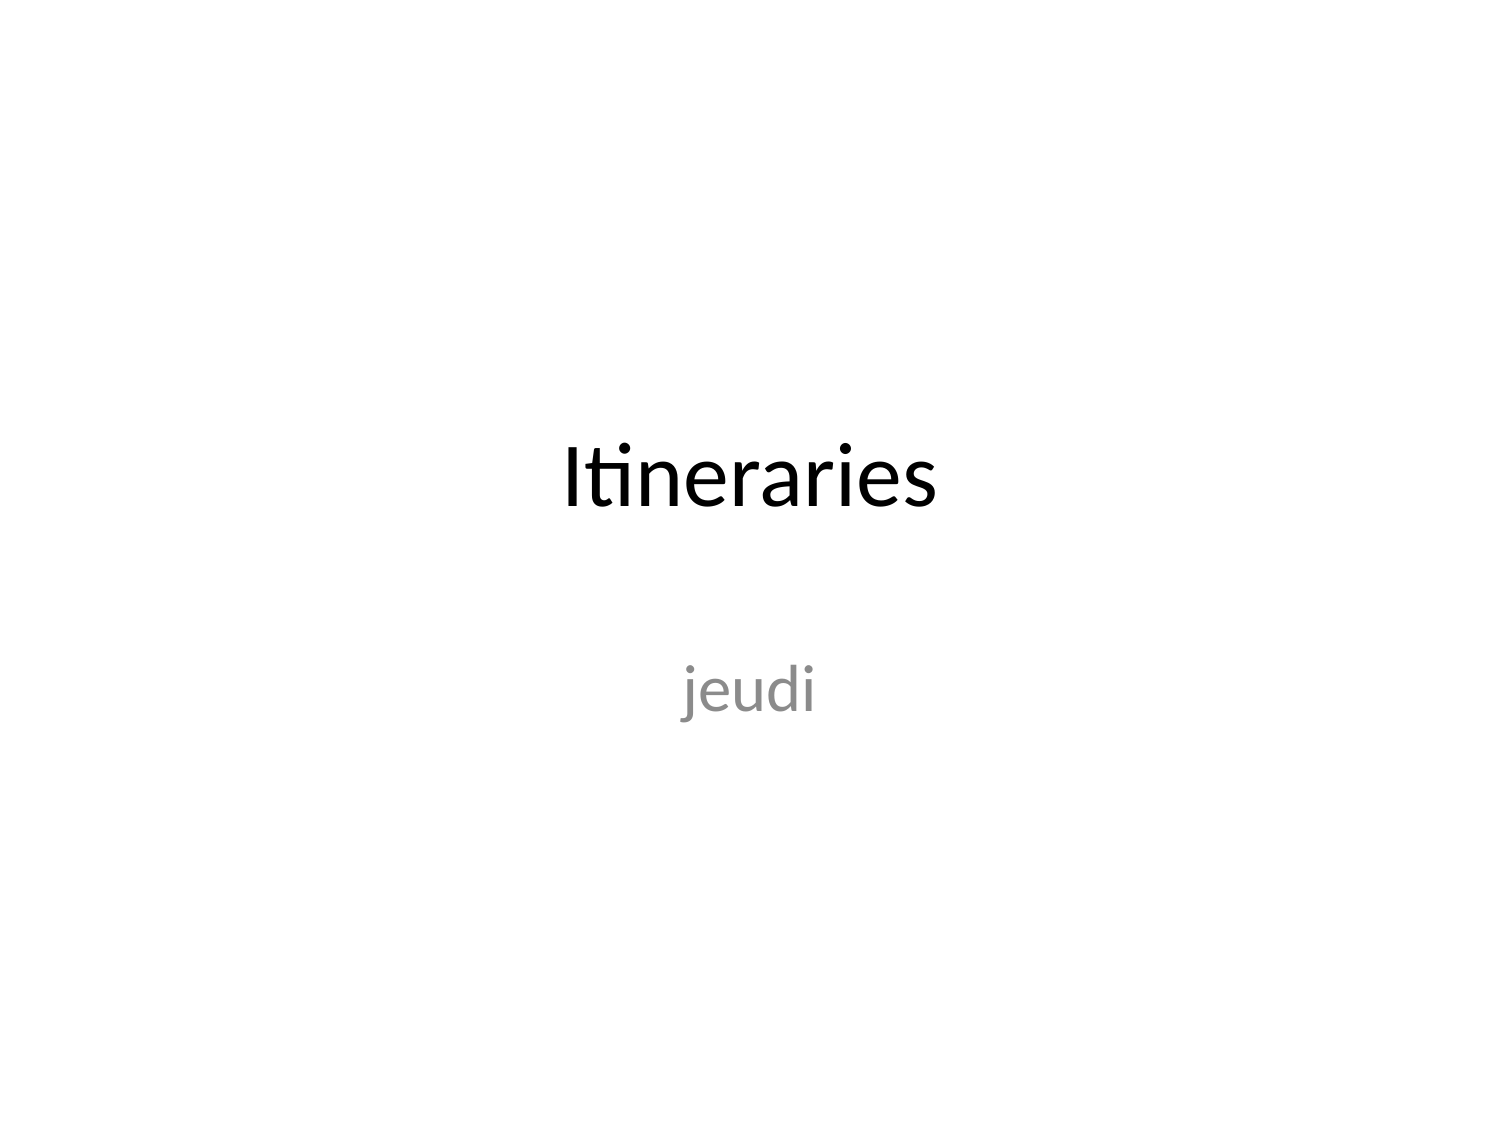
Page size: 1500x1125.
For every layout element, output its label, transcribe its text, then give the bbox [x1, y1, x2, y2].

title Itineraries [112, 349, 1388, 591]
subtitle jeudi [225, 637, 1275, 925]
